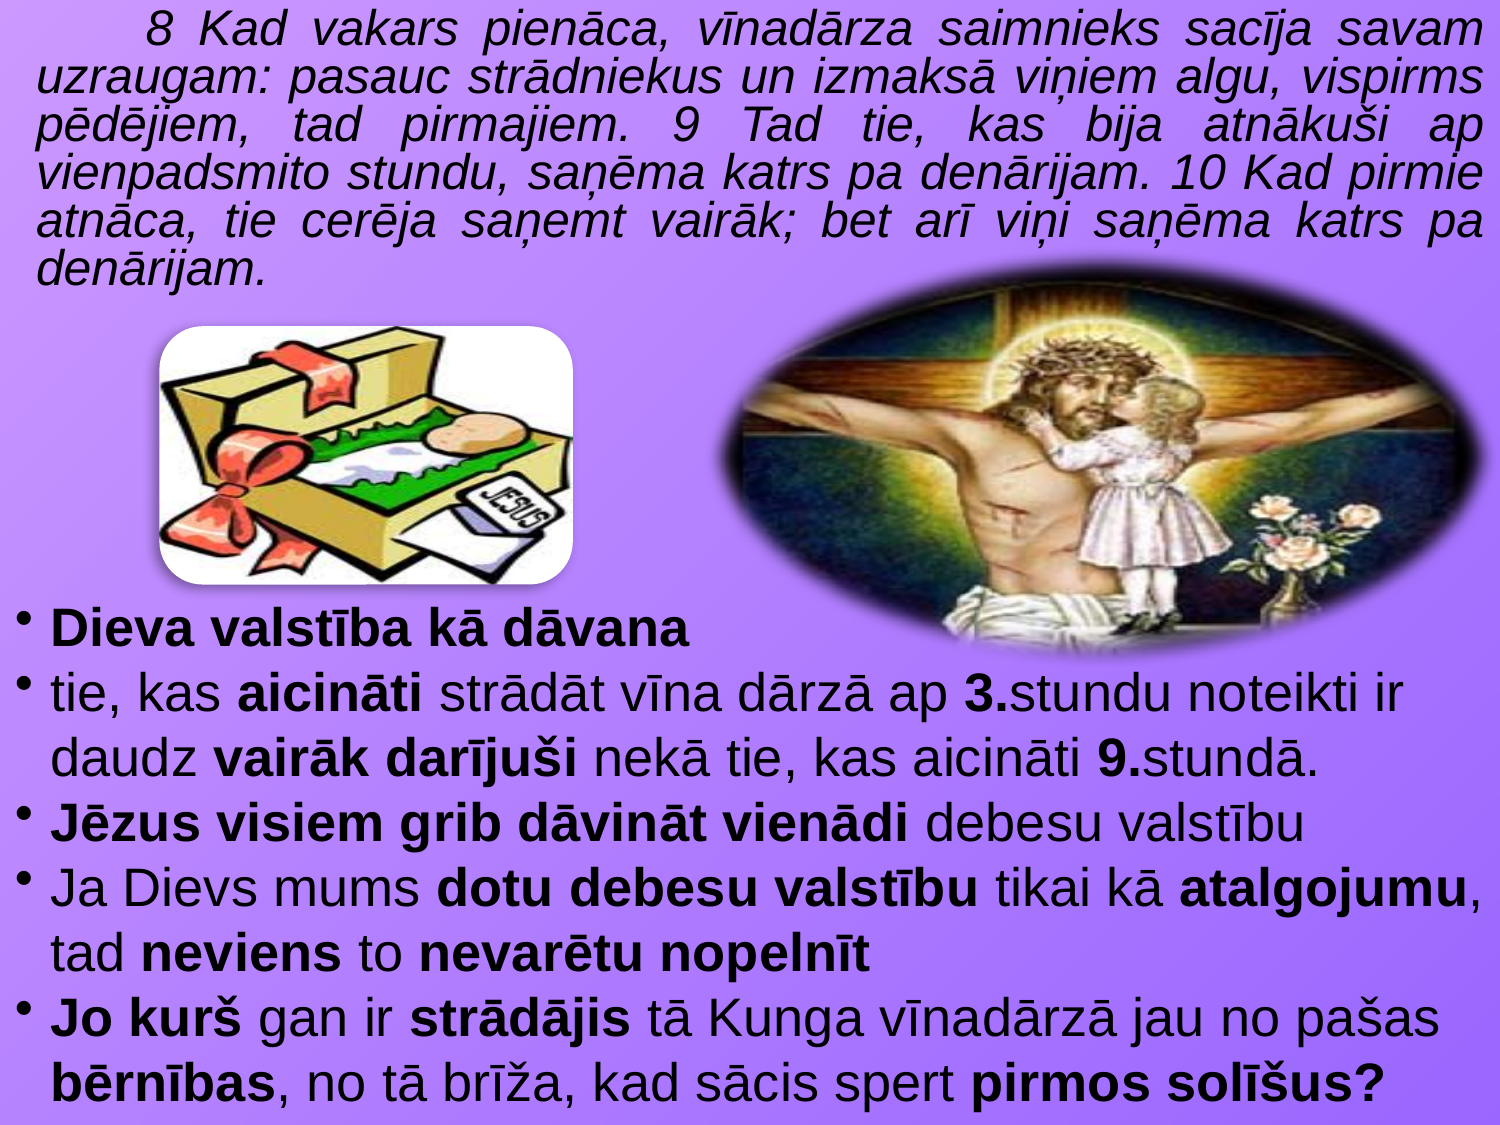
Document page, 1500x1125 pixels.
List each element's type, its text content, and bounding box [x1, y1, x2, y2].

text_box Dieva valstība kā dāvana tie, kas aicināti strādāt vīna dārzā ap 3.stundu noteikti ir daudz vairāk darījuši nekā tie, kas aicināti 9.stundā. Jēzus visiem grib dāvināt vienādi debesu valstību Ja Dievs mums dotu debesu valstību tikai kā atalgojumu, tad neviens to nevarētu nopelnīt Jo kurš gan ir strādājis tā Kunga vīnadārzā jau no pašas bērnības, no tā brīža, kad sācis spert pirmos solīšus? [0, 584, 1500, 1120]
picture [159, 325, 574, 585]
list 8 Kad vakars pienāca, vīnadārza saimnieks sacīja savam uzraugam: pasauc strādniekus un izmaksā viņiem algu, vispirms pēdējiem, tad pirmajiem. 9 Tad tie, kas bija atnākuši ap vienpadsmito stundu, saņēma katrs pa denārijam. 10 Kad pirmie atnāca, tie cerēja saņemt vairāk; bet arī viņi saņēma katrs pa denārijam. [0, 0, 1500, 256]
picture [702, 245, 1500, 669]
